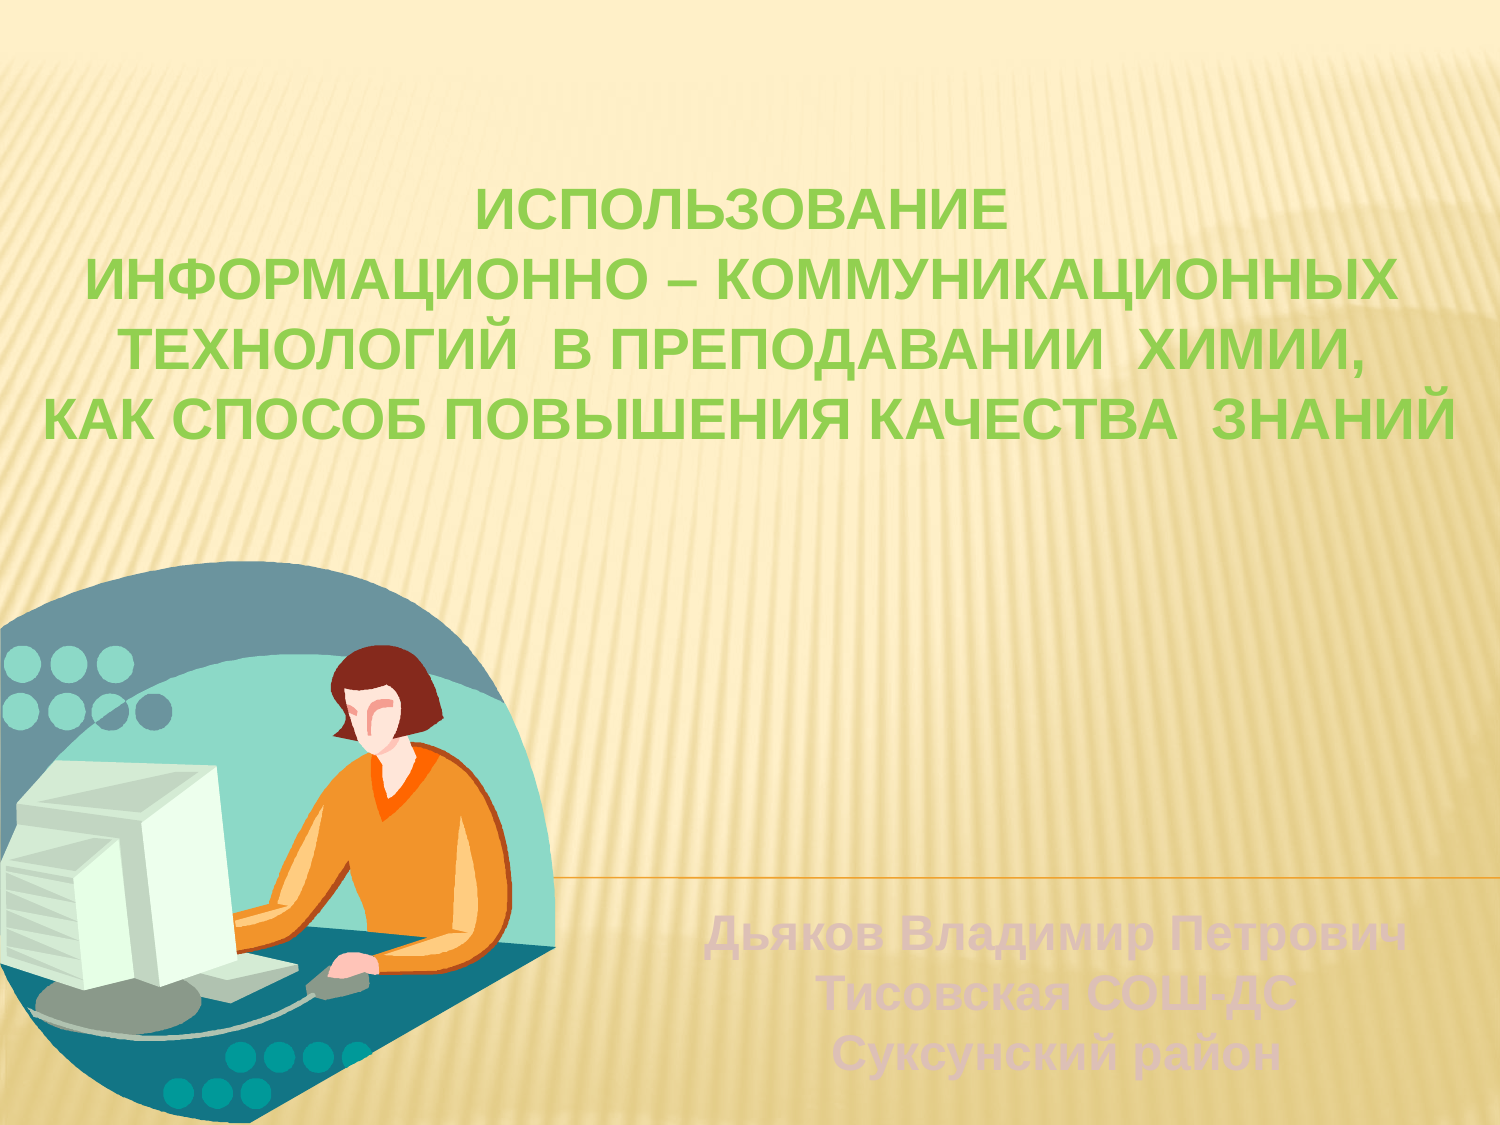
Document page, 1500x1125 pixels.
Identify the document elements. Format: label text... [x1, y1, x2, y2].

text_box Использование Информационно – коммуникационных Технологий в преподавании химии, как способ повышения качества знаний [17, 163, 1483, 459]
text_box Дьяков Владимир Петрович Тисовская СОШ-ДС Суксунский район [631, 893, 1483, 1088]
picture [0, 554, 563, 1125]
